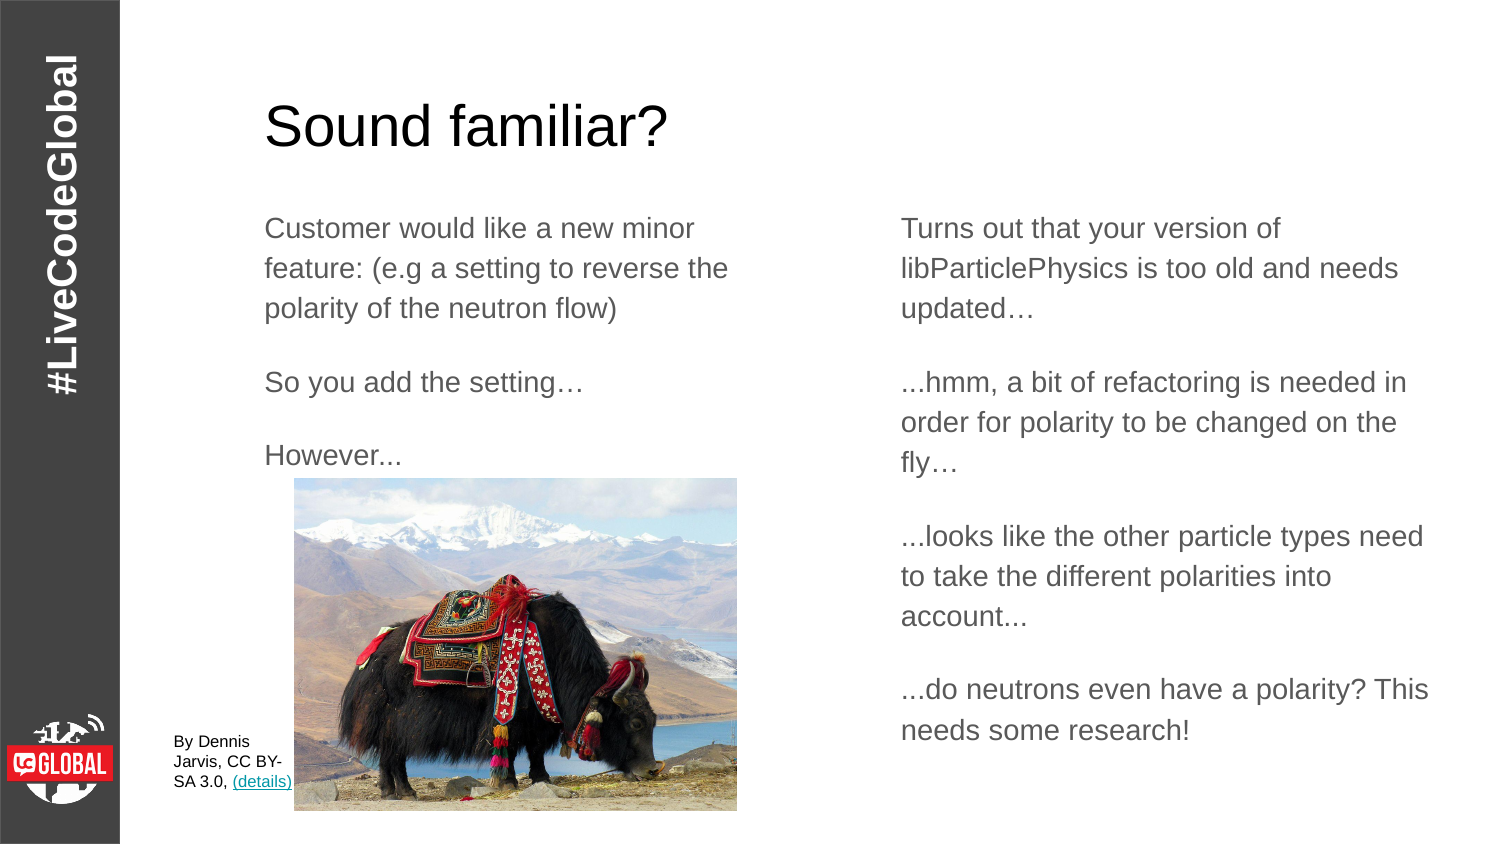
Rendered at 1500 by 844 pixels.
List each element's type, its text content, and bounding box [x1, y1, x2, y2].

list Customer would like a new minor feature: (e.g a setting to reverse the polarity of the neutron flow) So you add the setting… However... [249, 189, 813, 479]
title Sound familiar? [249, 72, 1417, 167]
picture [7, 714, 113, 804]
list Turns out that your version of libParticlePhysics is too old and needs updated… ...hmm, a bit of refactoring is needed in order for polarity to be changed on the fly… ...looks like the other particle types need to take the different polarities into account... ...do neutrons even have a polarity? This needs some research! [885, 189, 1449, 750]
picture [293, 478, 737, 811]
text_box By Dennis Jarvis, CC BY-SA 3.0, (details) [158, 716, 288, 811]
